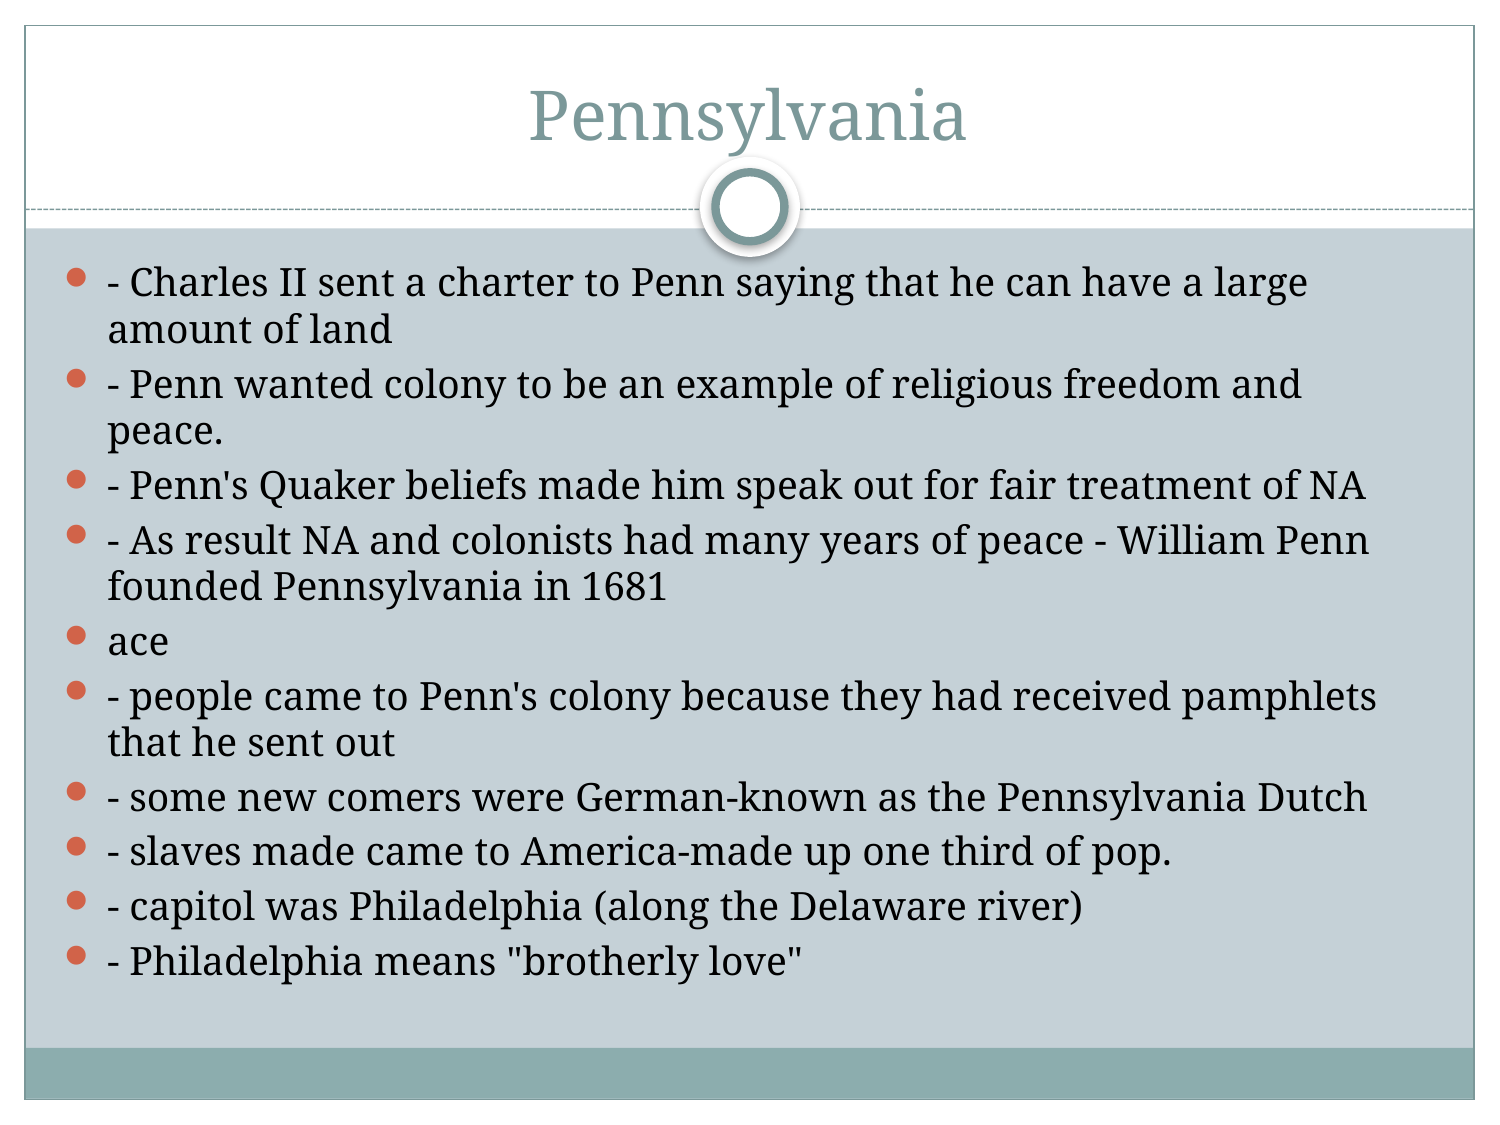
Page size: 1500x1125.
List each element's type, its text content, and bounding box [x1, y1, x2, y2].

list - Charles II sent a charter to Penn saying that he can have a large amount of land - Penn wanted colony to be an example of religious freedom and peace. - Penn's Quaker beliefs made him speak out for fair treatment of NA - As result NA and colonists had many years of peace - William Penn founded Pennsylvania in 1681 ace - people came to Penn's colony because they had received pamphlets that he sent out - some new comers were German-known as the Pennsylvania Dutch - slaves made came to America-made up one third of pop. - capitol was Philadelphia (along the Delaware river) - Philadelphia means "brotherly love" [49, 250, 1445, 1001]
title Pennsylvania [49, 37, 1450, 162]
